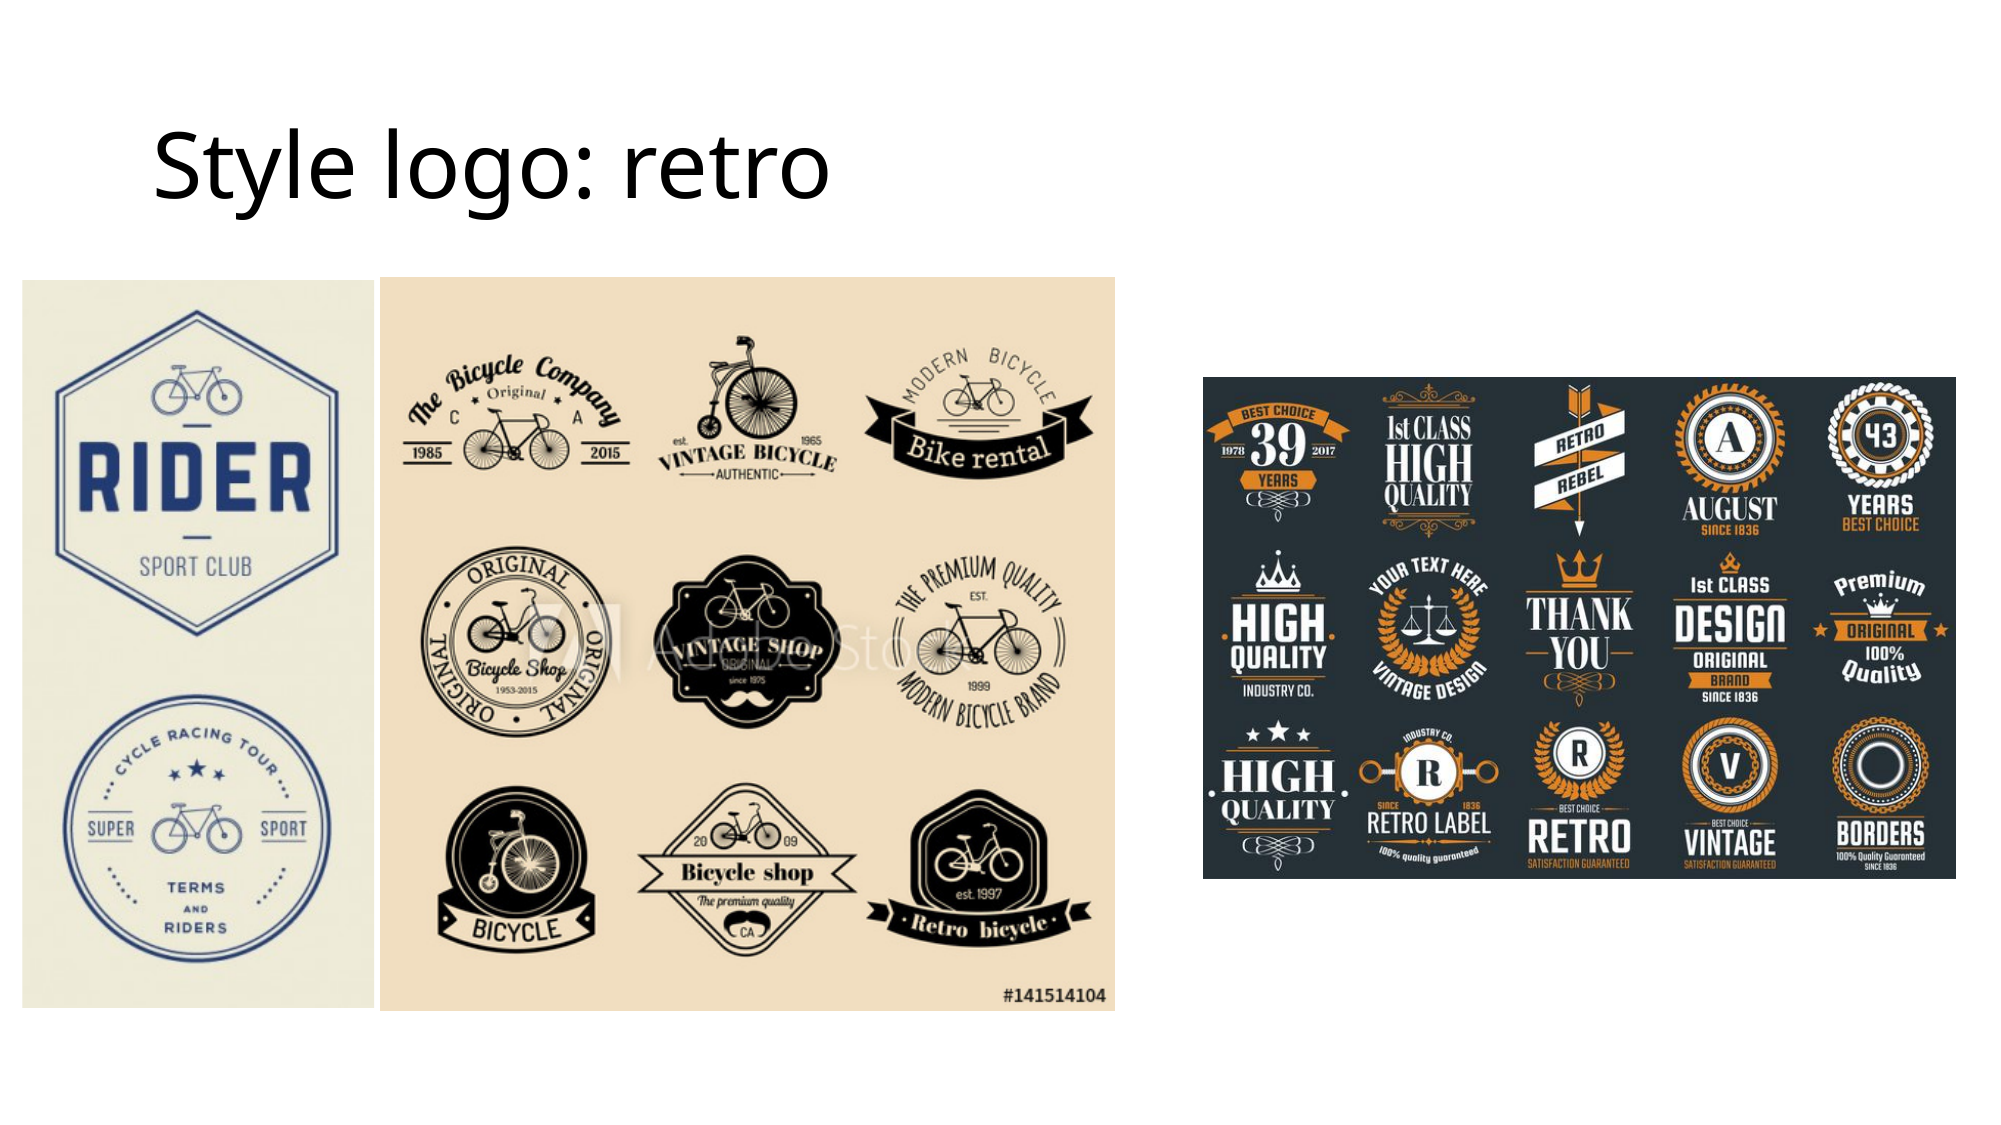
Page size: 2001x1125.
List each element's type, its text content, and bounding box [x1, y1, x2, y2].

title Style logo: retro [137, 59, 1863, 278]
picture [380, 277, 1115, 1011]
picture [1203, 377, 1956, 879]
picture [22, 280, 375, 1008]
